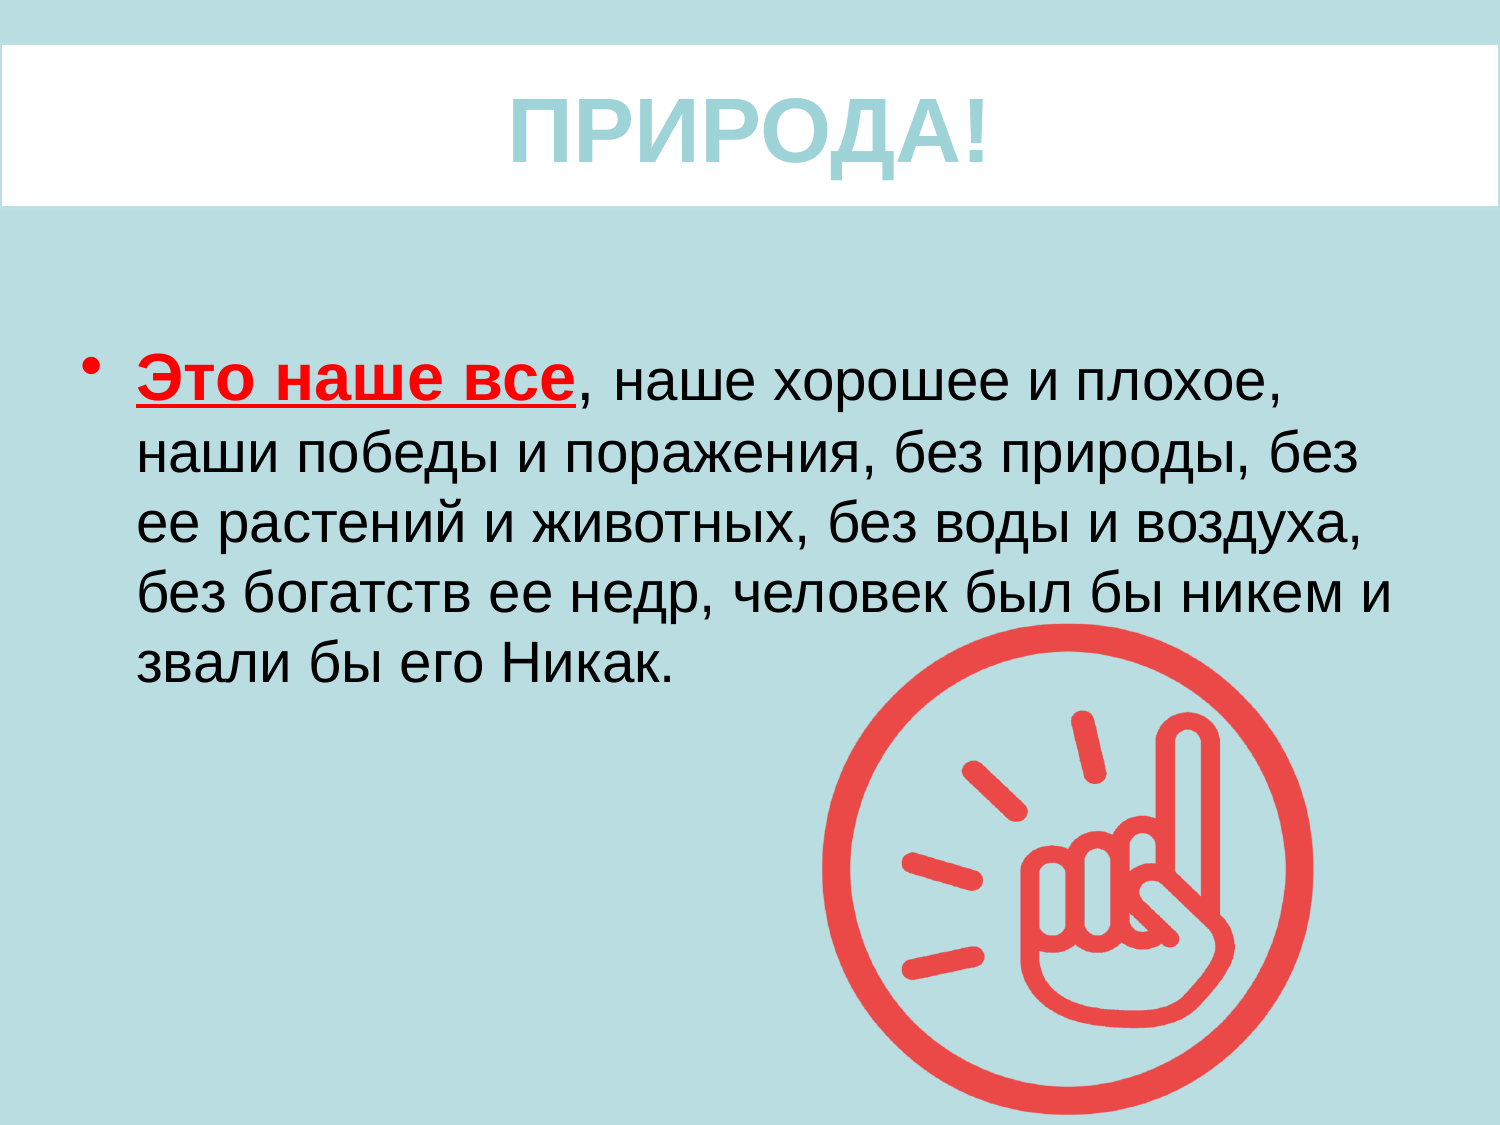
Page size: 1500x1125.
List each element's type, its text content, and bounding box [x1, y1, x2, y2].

picture [796, 615, 1353, 1125]
list Это наше все, наше хорошее и плохое, наши победы и поражения, без природы, без ее растений и животных, без воды и воздуха, без богатств ее недр, человек был бы никем и звали бы его Никак. [64, 326, 1436, 776]
title ПРИРОДА! [0, 41, 1500, 210]
